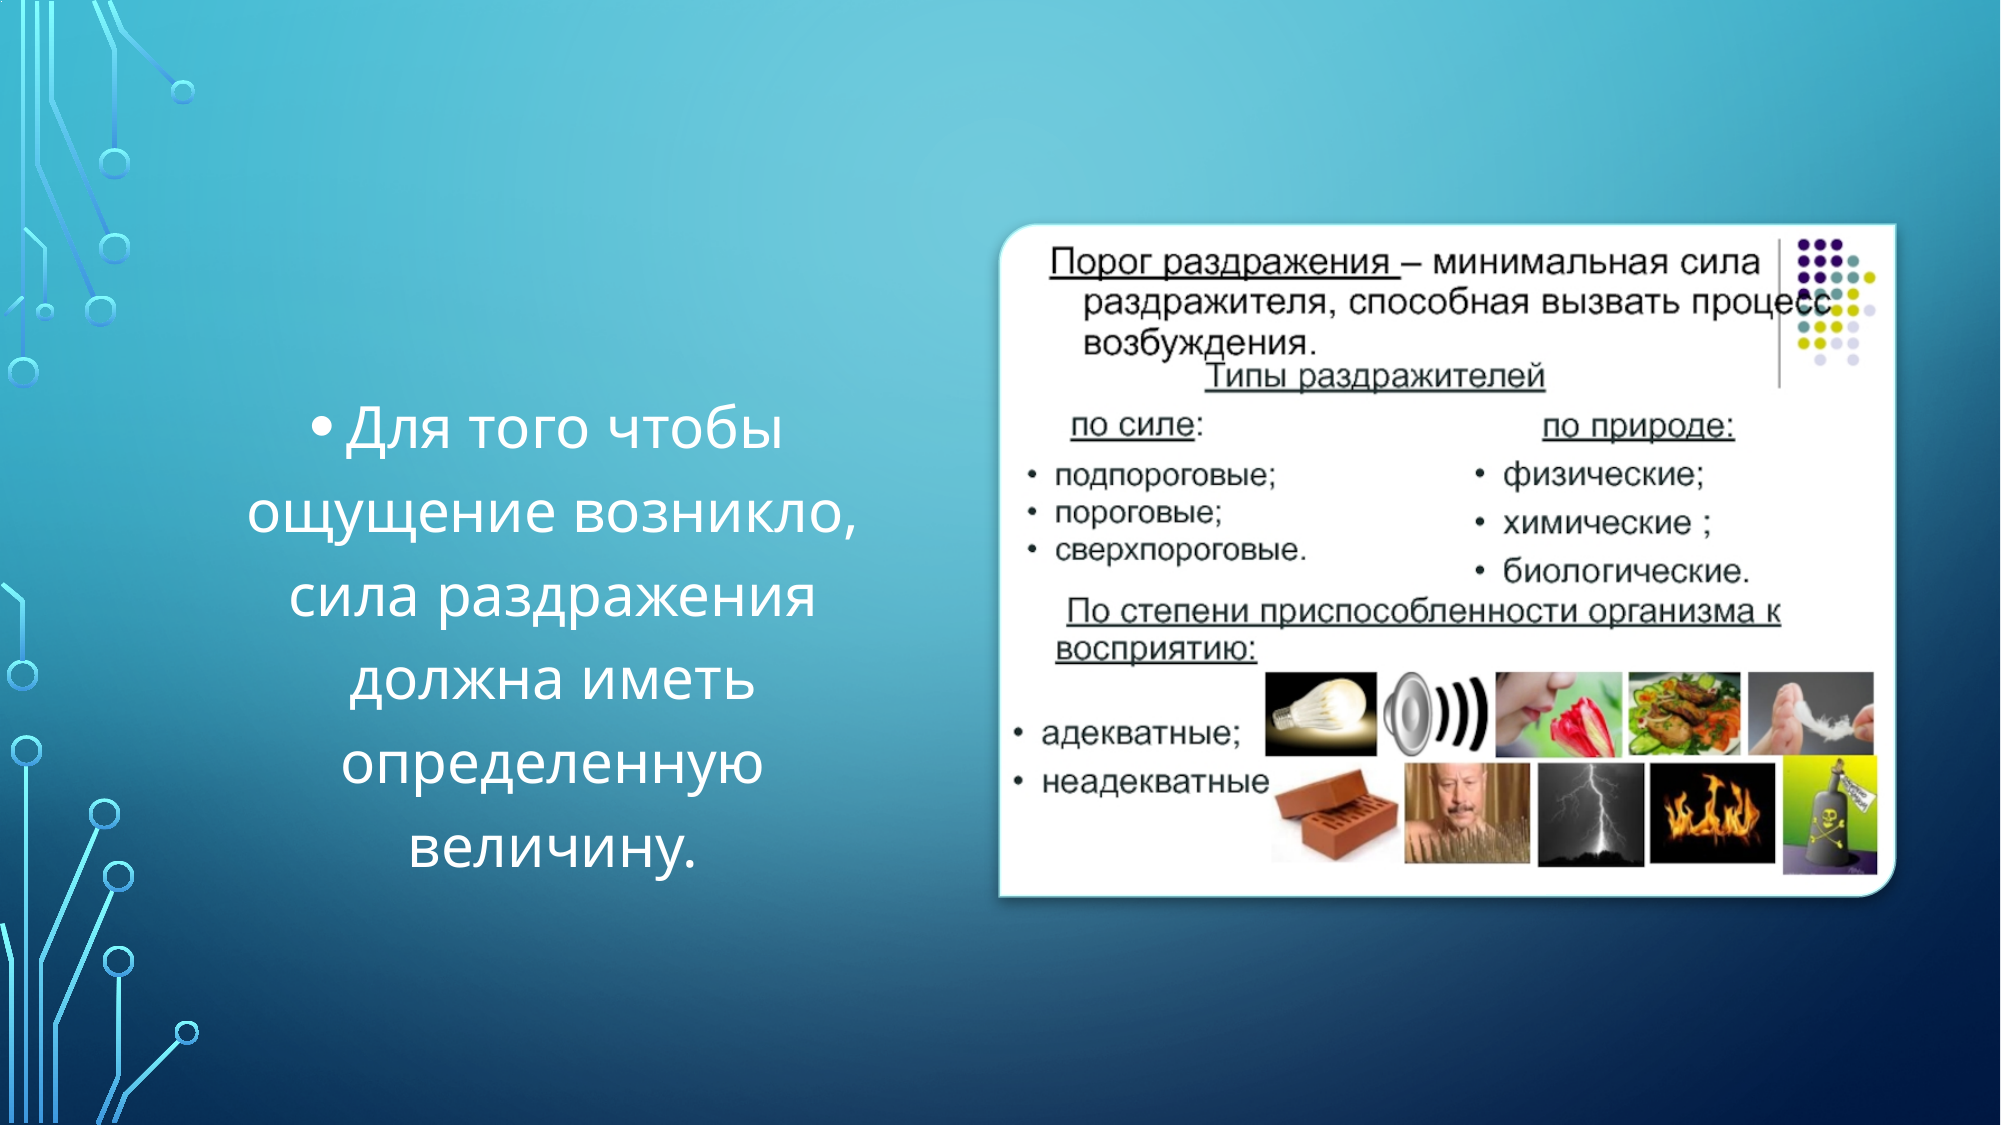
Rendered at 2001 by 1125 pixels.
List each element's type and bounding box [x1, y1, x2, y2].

text_box [0, 0, 201, 1125]
picture [201, 0, 2000, 1125]
